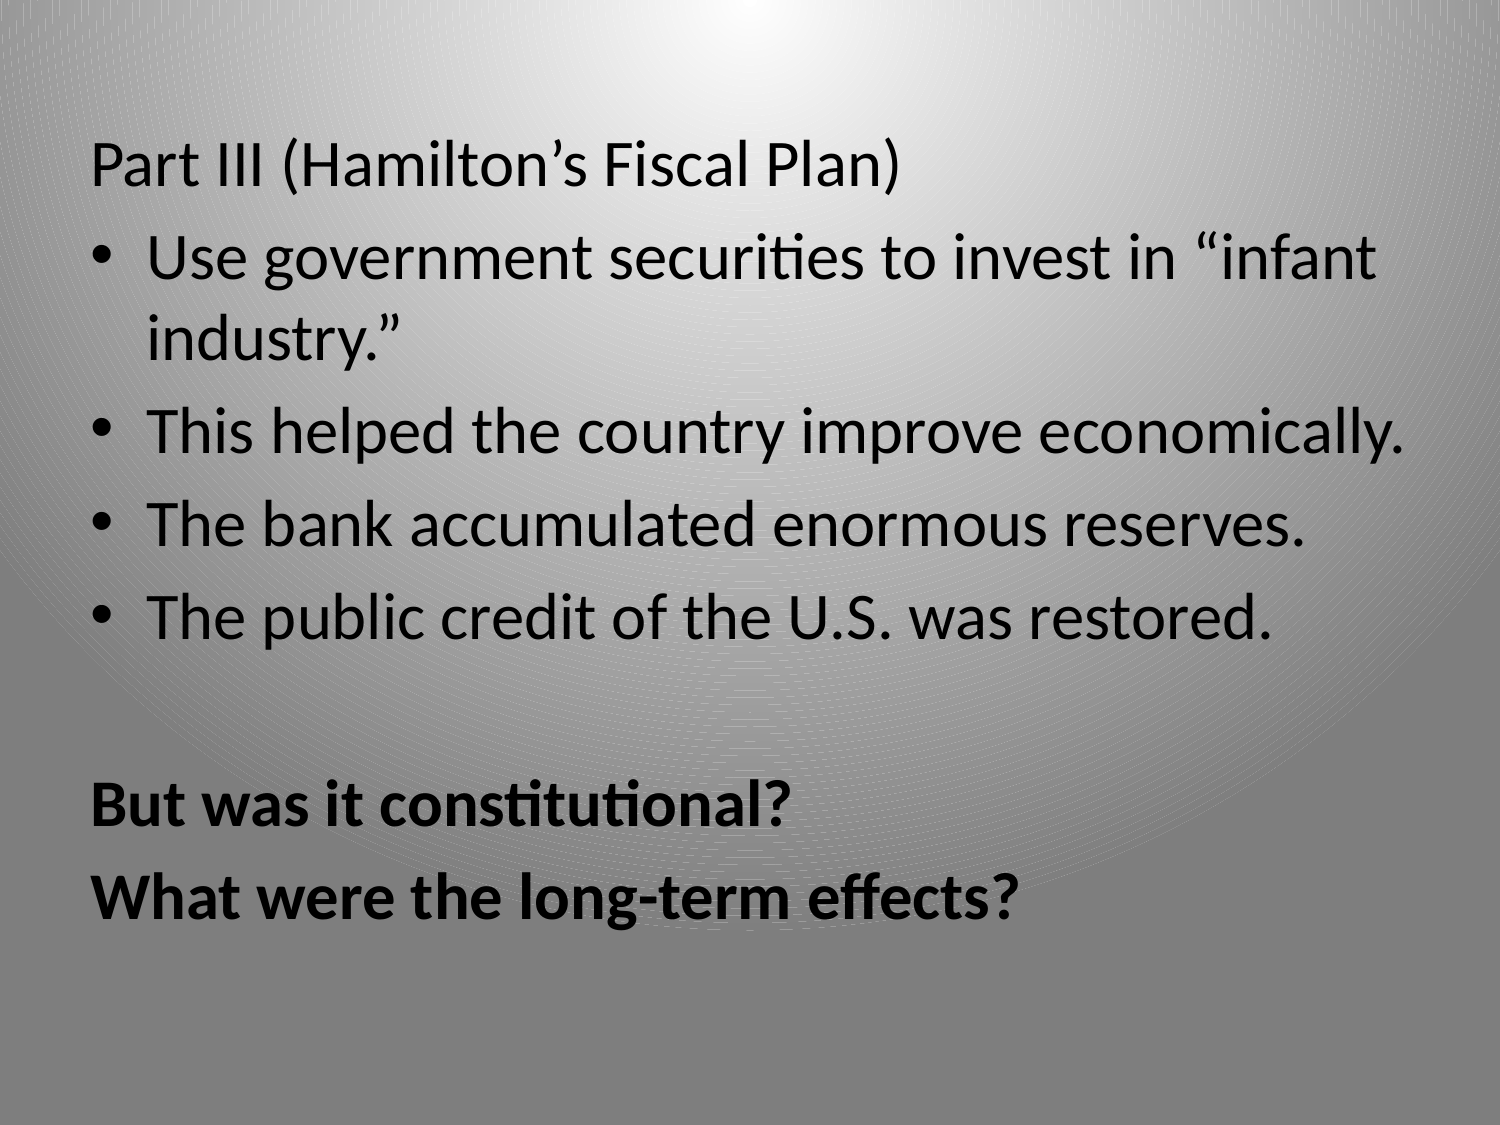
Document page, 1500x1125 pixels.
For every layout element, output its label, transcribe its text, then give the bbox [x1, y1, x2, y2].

list Part III (Hamilton’s Fiscal Plan) Use government securities to invest in “infant industry.” This helped the country improve economically. The bank accumulated enormous reserves. The public credit of the U.S. was restored. But was it constitutional? What were the long-term effects? [75, 112, 1425, 1005]
